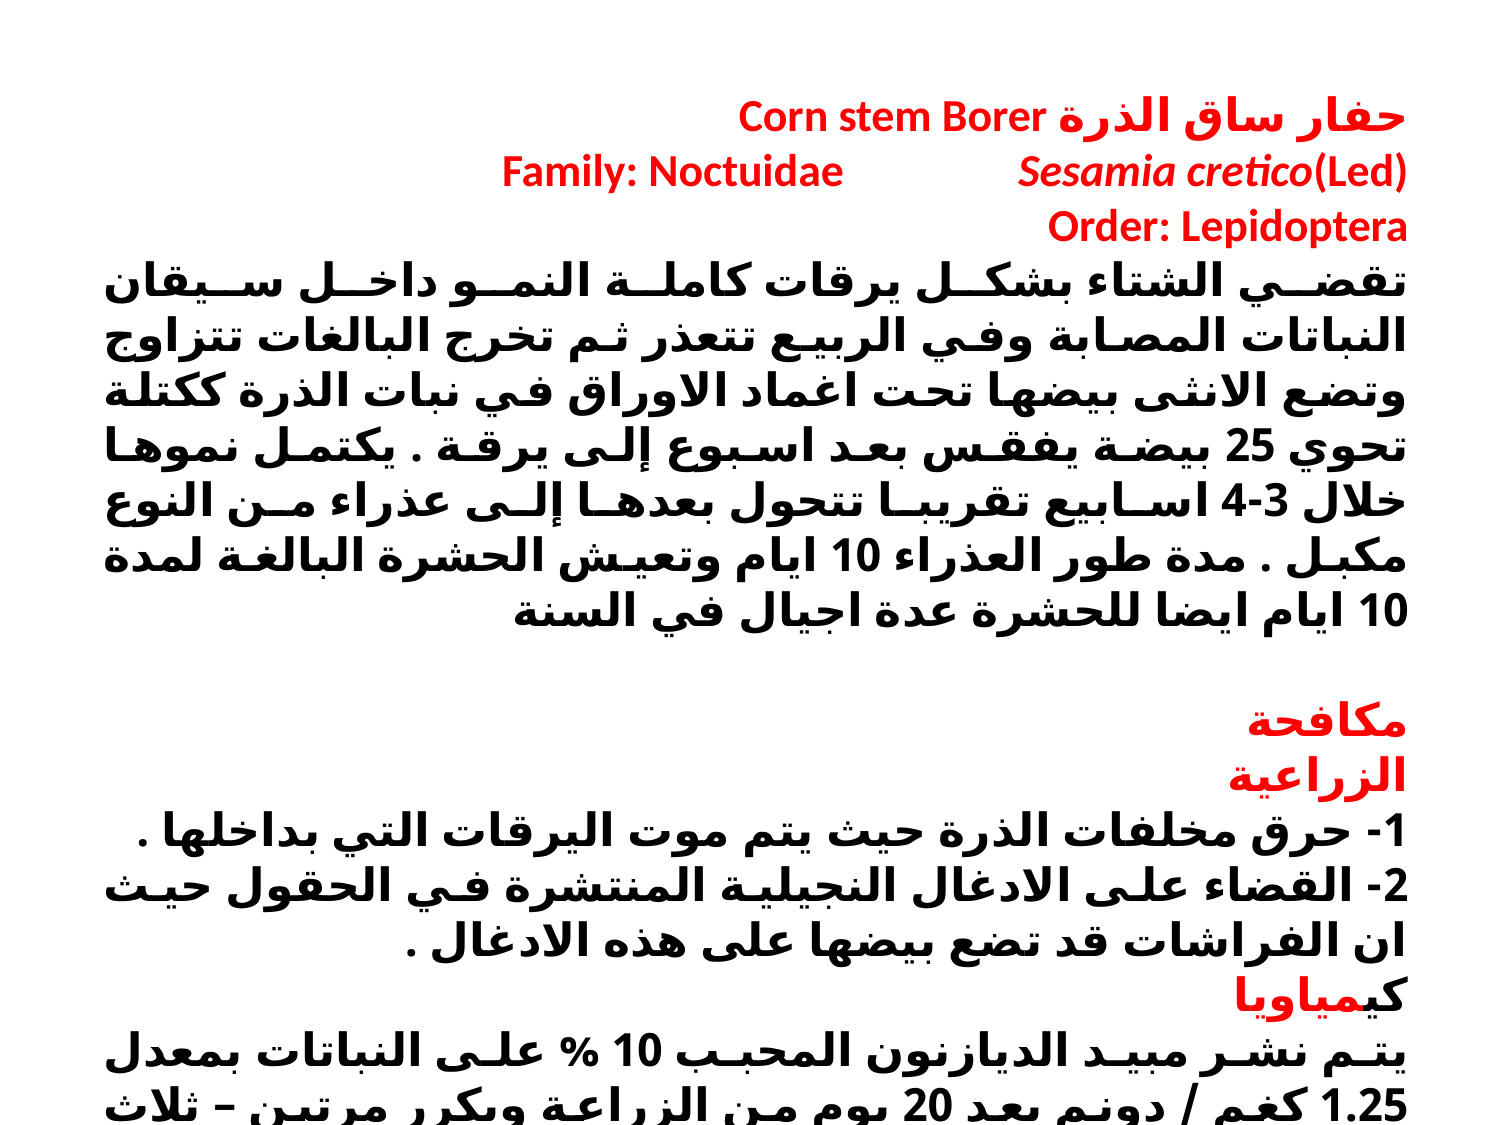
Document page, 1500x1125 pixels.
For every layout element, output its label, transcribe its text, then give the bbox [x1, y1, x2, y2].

text_box حفار ساق الذرة Corn stem Borer Family: Noctuidae Sesamia cretico(Led) Order: Lepidoptera تقضي الشتاء بشكل يرقات كاملة النمو داخل سيقان النباتات المصابة وفي الربيع تتعذر ثم تخرج البالغات تتزاوج وتضع الانثى بيضها تحت اغماد الاوراق في نبات الذرة ككتلة تحوي 25 بيضة يفقس بعد اسبوع إلى يرقة . يكتمل نموها خلال 3-4 اسابيع تقريبا تتحول بعدها إلى عذراء من النوع مكبل . مدة طور العذراء 10 ايام وتعيش الحشرة البالغة لمدة 10 ايام ايضا للحشرة عدة اجيال في السنة مكافحة الزراعية 1- حرق مخلفات الذرة حيث يتم موت اليرقات التي بداخلها . 2- القضاء على الادغال النجيلية المنتشرة في الحقول حيث ان الفراشات قد تضع بيضها على هذه الادغال . كيمياويا يتم نشر مبيد الديازنون المحبب 10 % على النباتات بمعدل 1.25 كغم / دونم بعد 20 يوم من الزراعة ويكرر مرتين – ثلاث مرات في الموسم واحد . [88, 78, 1424, 1125]
